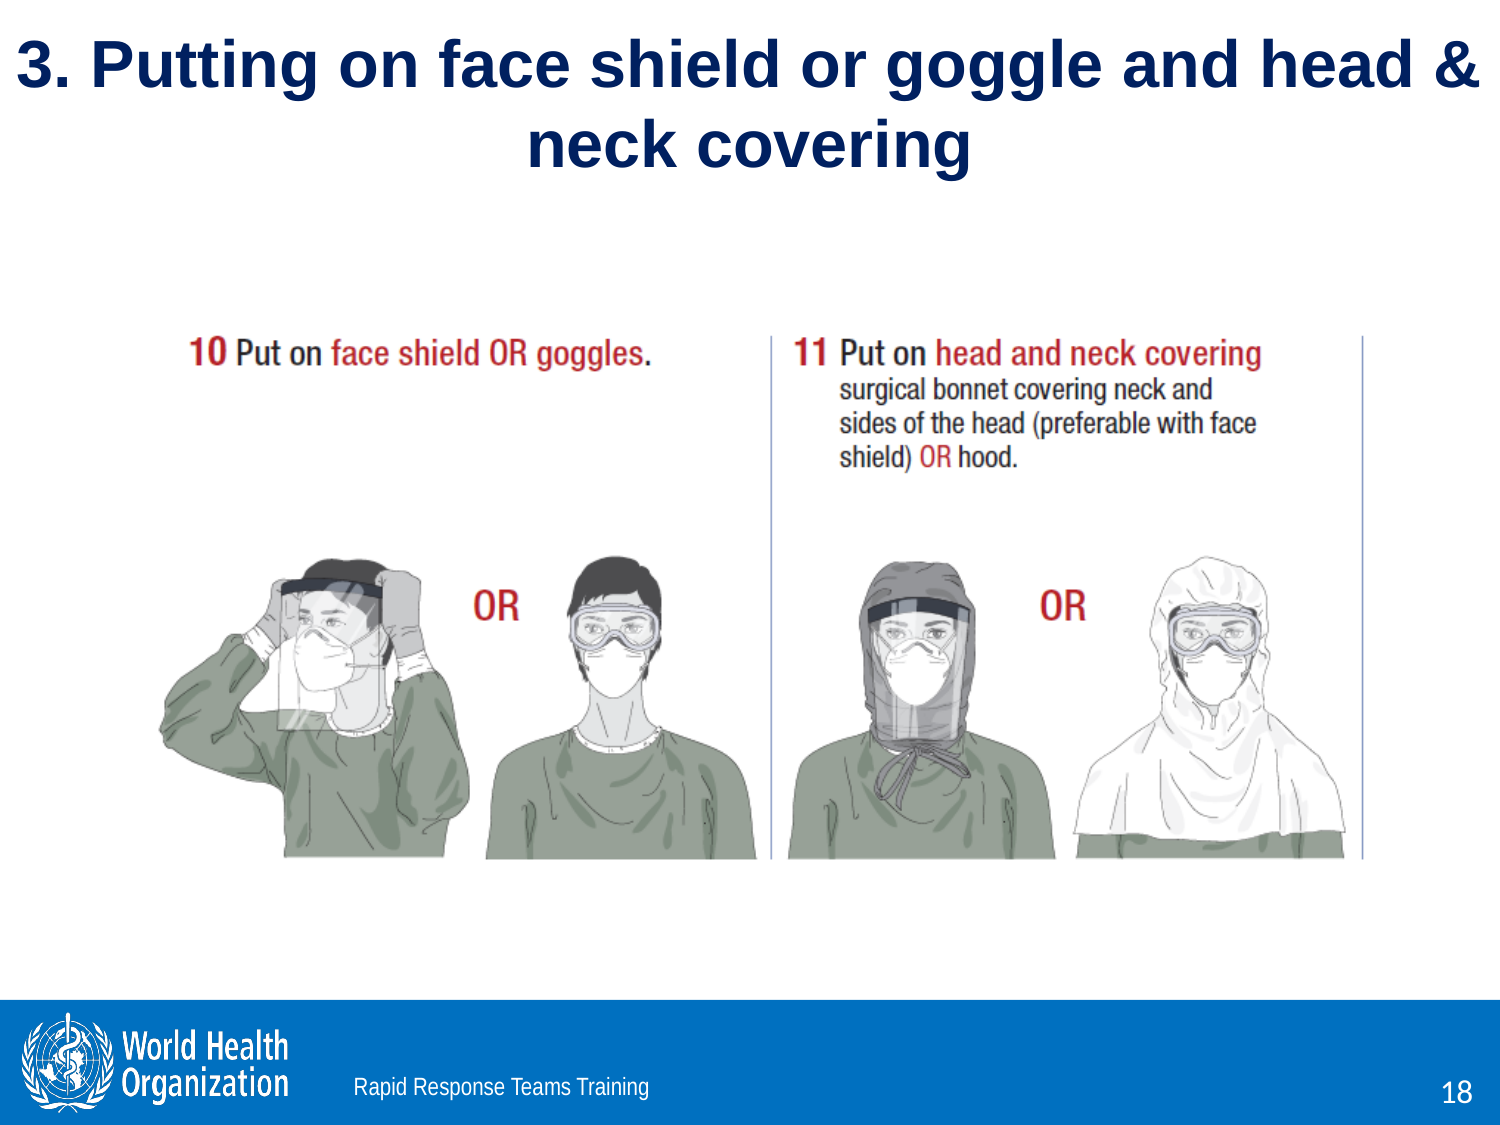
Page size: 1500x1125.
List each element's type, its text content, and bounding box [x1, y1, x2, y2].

picture [21, 1012, 288, 1113]
title 3. Putting on face shield or goggle and head & neck covering [0, 7, 1500, 195]
picture [147, 314, 1365, 870]
